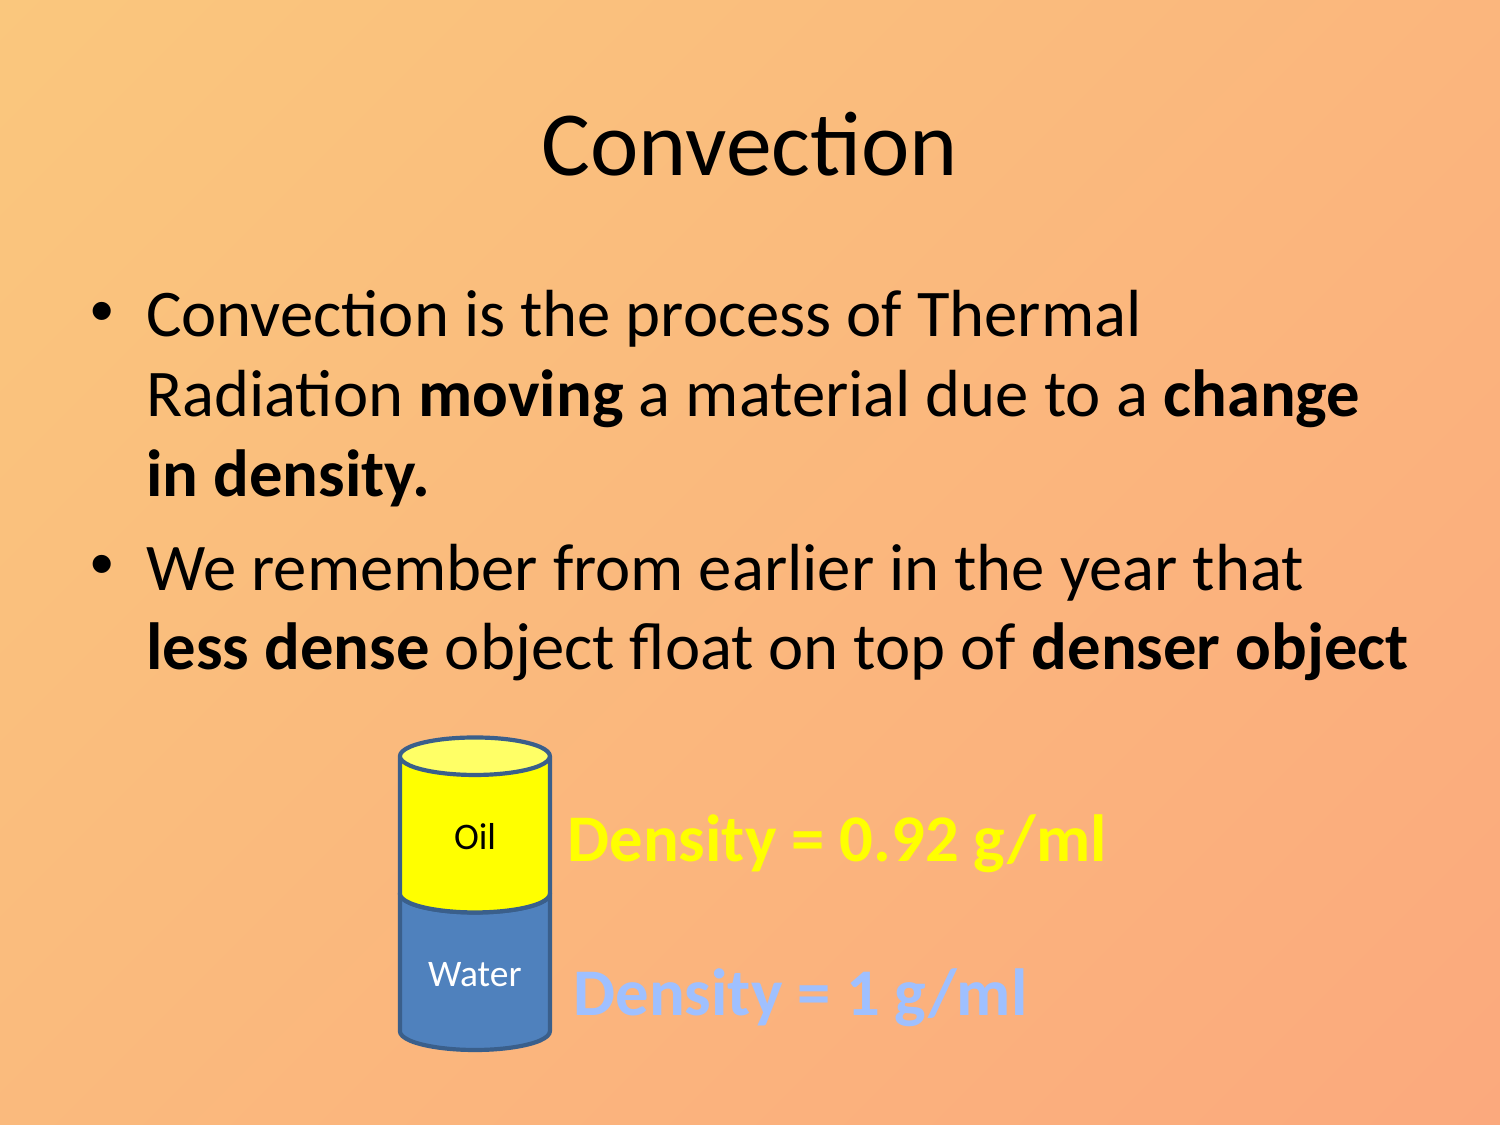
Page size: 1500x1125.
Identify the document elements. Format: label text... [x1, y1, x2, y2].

title Convection [74, 44, 1426, 233]
text_box Density = 1 g/ml [558, 941, 1043, 1037]
text_box Water [397, 1006, 553, 1053]
text_box Density = 0.92 g/ml [552, 787, 1122, 883]
text_box Oil [397, 735, 553, 915]
list Convection is the process of Thermal Radiation moving a material due to a change in density. We remember from earlier in the year that less dense object float on top of denser object [74, 262, 1426, 1006]
